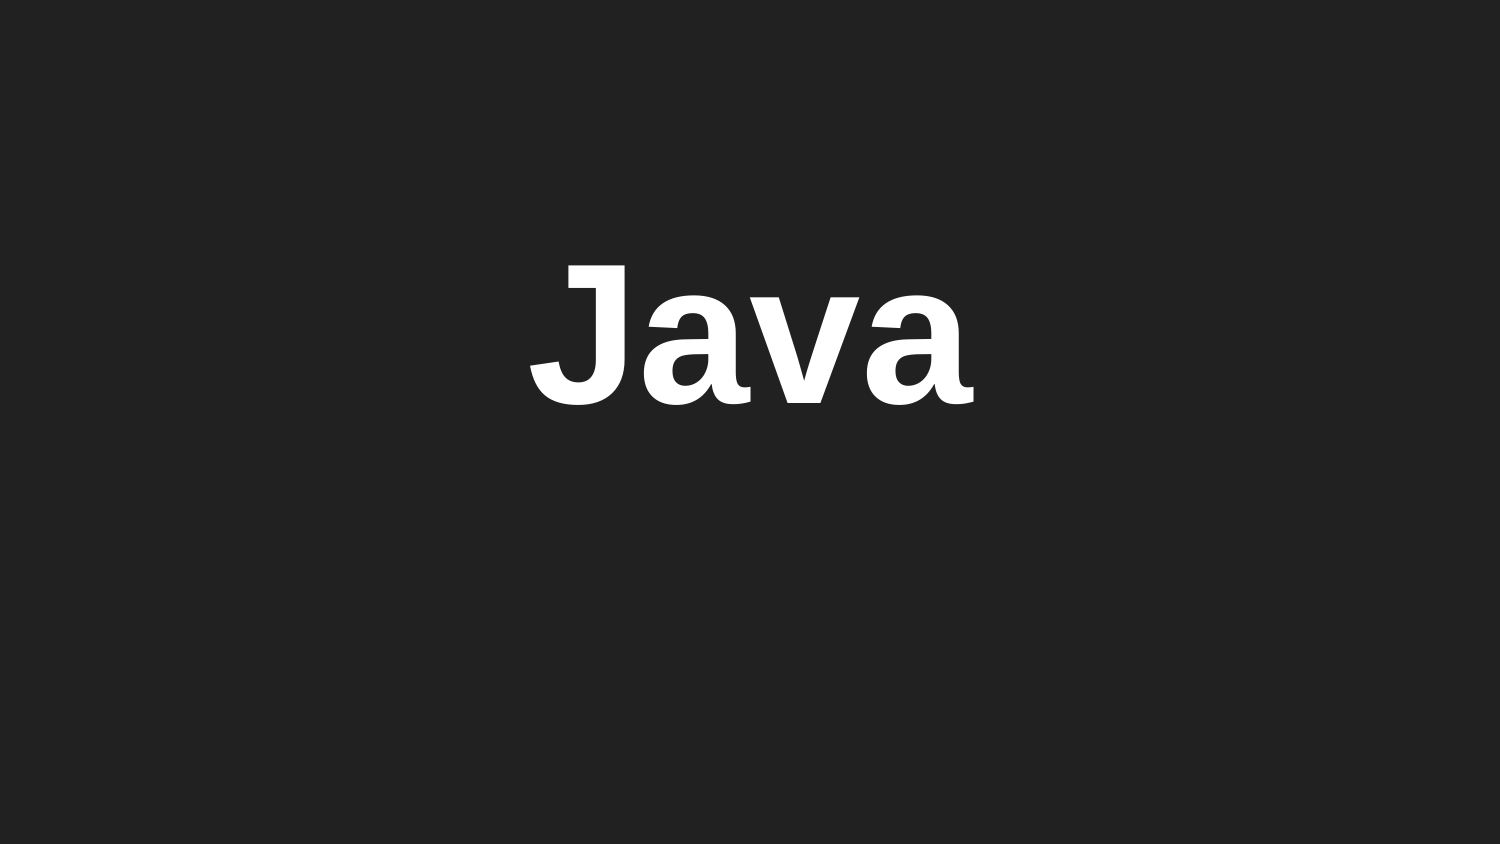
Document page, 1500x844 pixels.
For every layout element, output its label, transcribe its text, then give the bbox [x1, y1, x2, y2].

title Java [51, 122, 1449, 459]
